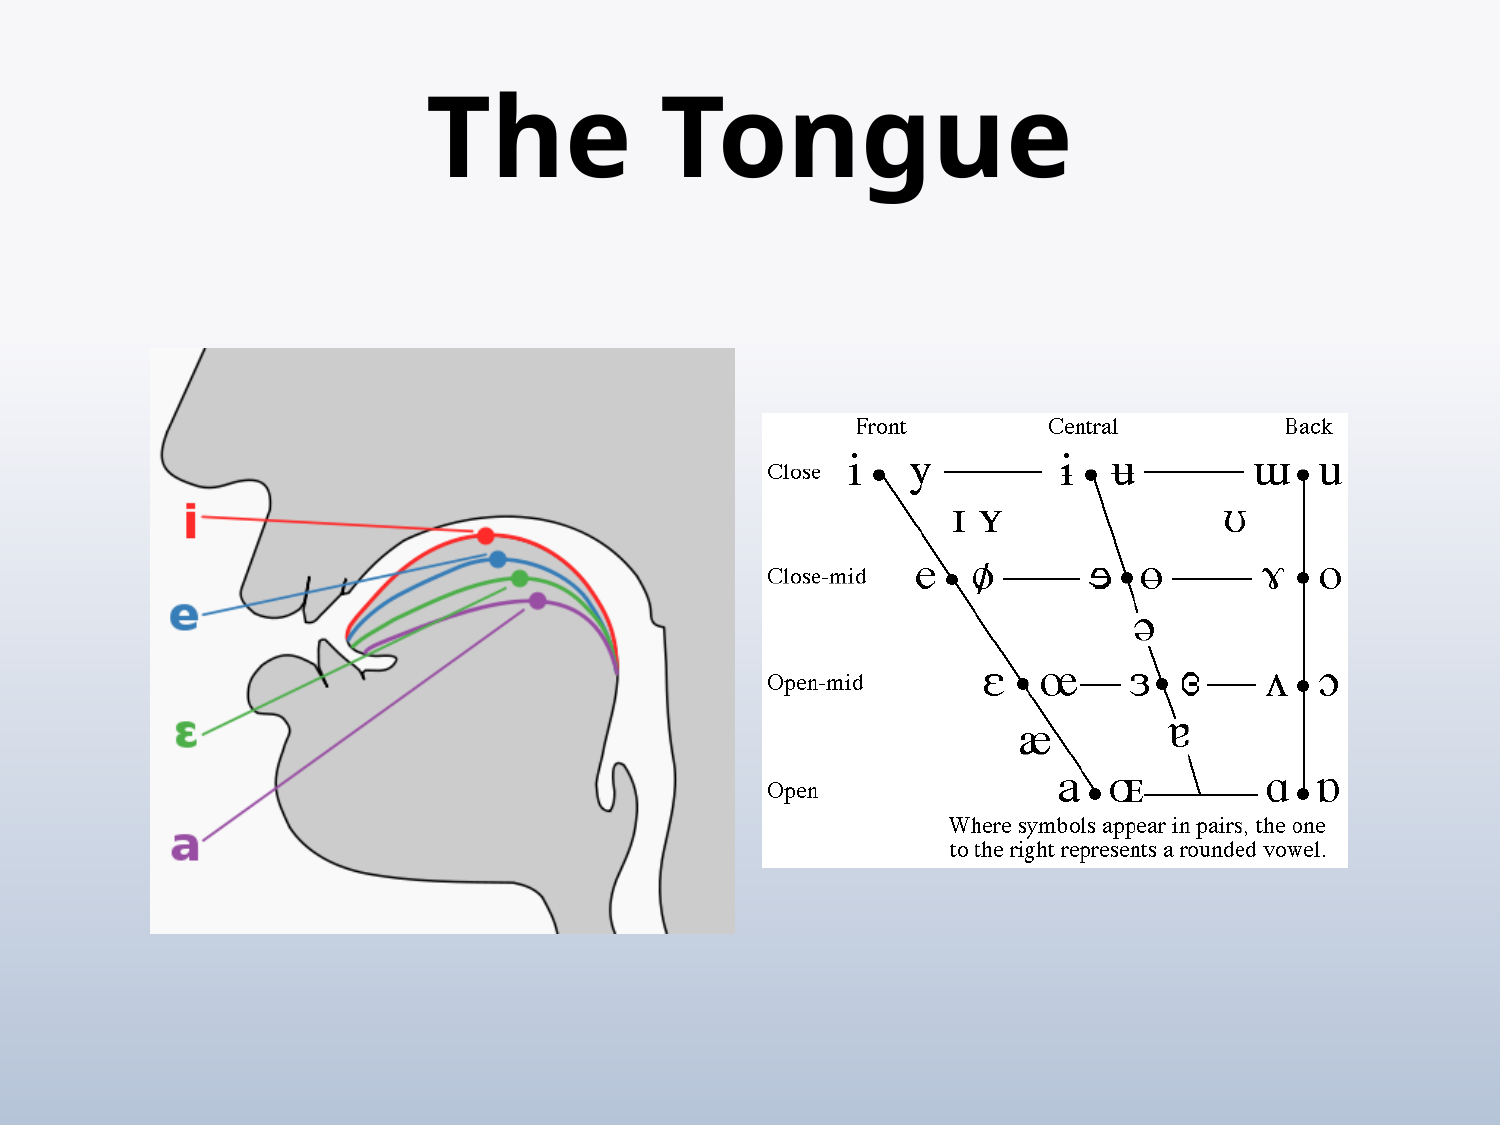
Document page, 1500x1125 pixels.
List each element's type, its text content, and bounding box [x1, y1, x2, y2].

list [148, 284, 737, 997]
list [760, 284, 1350, 997]
title The Tongue [150, 37, 1350, 245]
